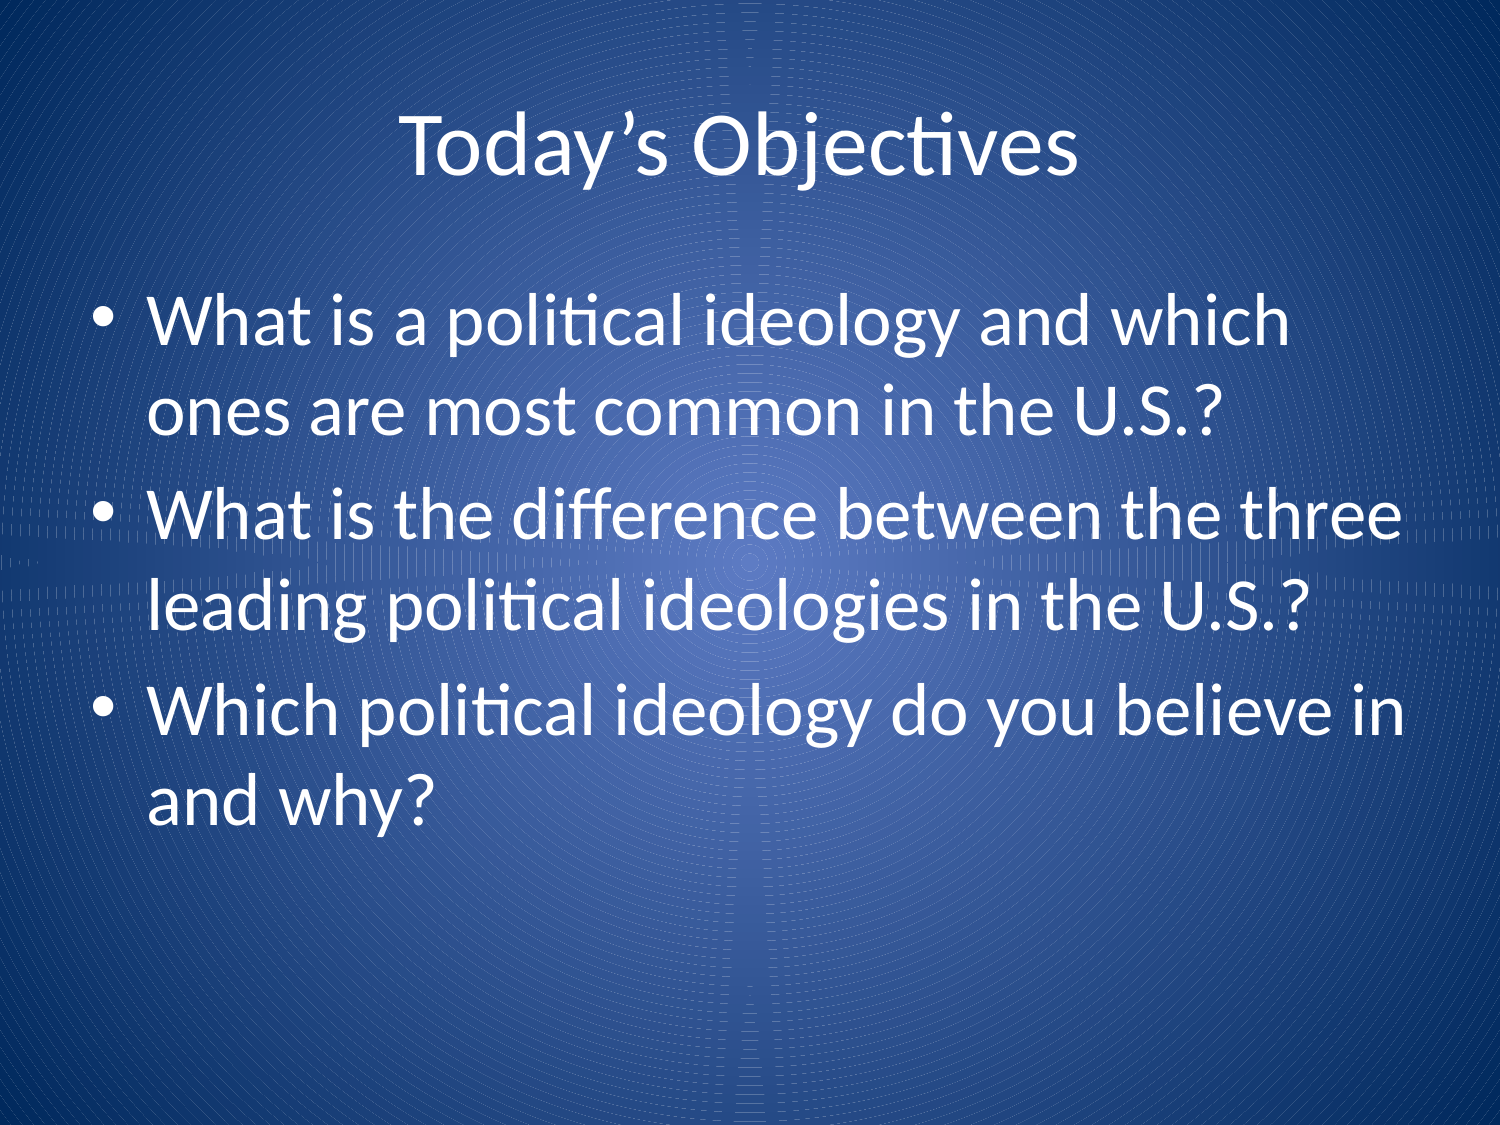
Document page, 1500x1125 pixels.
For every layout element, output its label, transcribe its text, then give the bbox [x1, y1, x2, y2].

title Today’s Objectives [75, 45, 1425, 233]
list What is a political ideology and which ones are most common in the U.S.? What is the difference between the three leading political ideologies in the U.S.? Which political ideology do you believe in and why? [75, 262, 1425, 1005]
